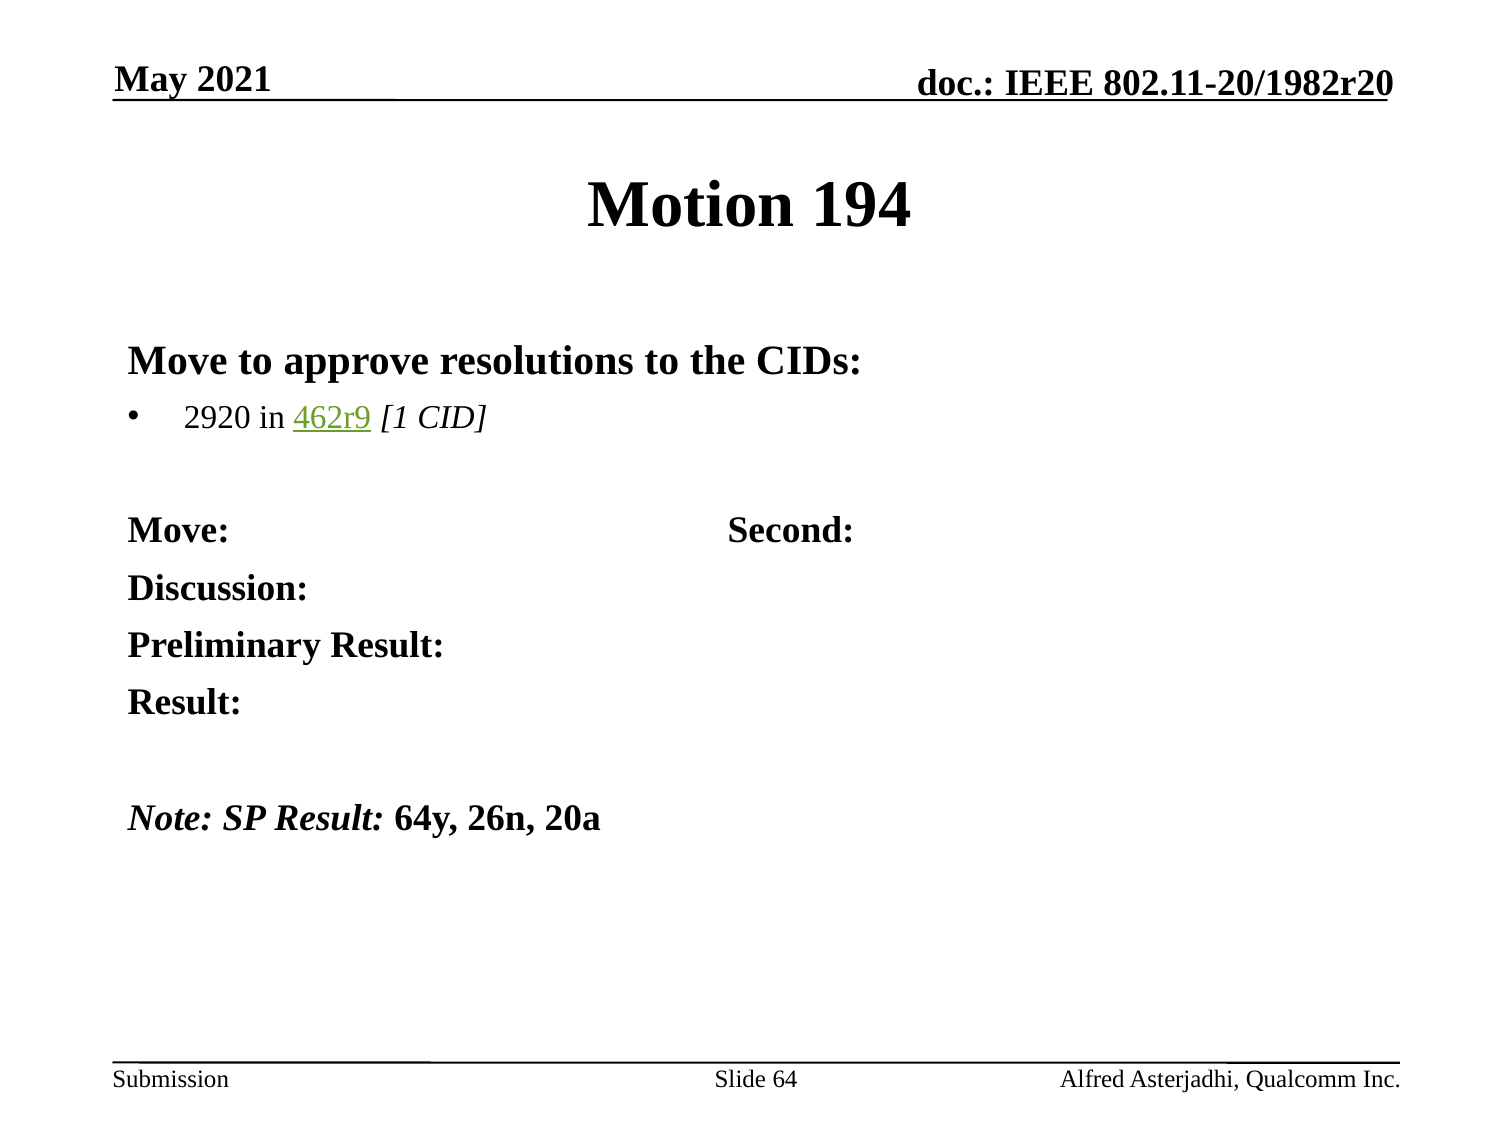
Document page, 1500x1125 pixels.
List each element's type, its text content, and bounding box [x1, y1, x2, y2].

footer Alfred Asterjadhi, Qualcomm Inc. [878, 1061, 1402, 1093]
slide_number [114, 54, 423, 100]
title Motion 194 [112, 112, 1388, 288]
slide_number Slide 64 [712, 1061, 800, 1123]
list Move to approve resolutions to the CIDs: 2920 in 462r9 [1 CID] Move: Second: Discussion: Preliminary Result: Result: Note: SP Result: 64y, 26n, 20a [112, 324, 1388, 1000]
